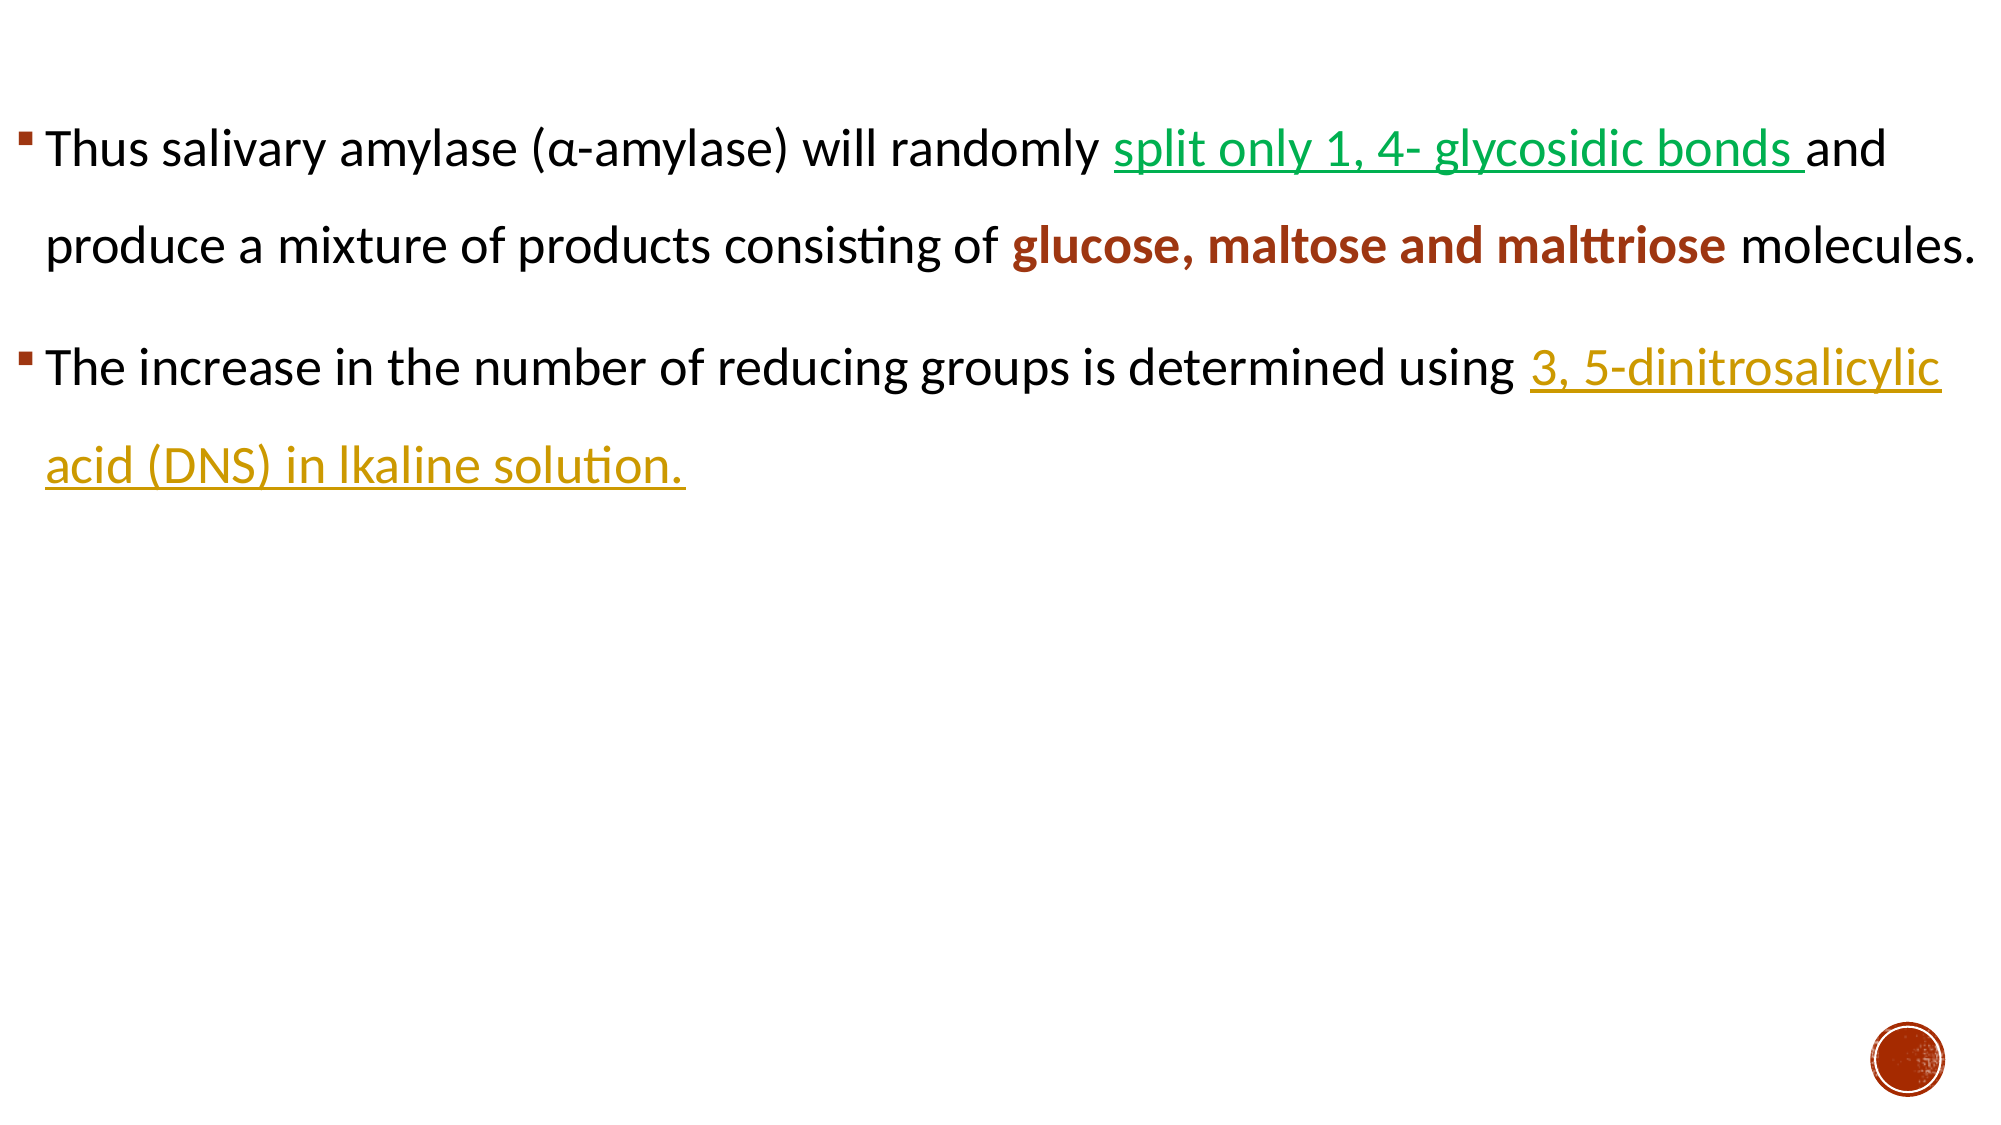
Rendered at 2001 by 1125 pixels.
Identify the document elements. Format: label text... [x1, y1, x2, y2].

list Thus salivary amylase (α-amylase) will randomly split only 1, 4- glycosidic bonds and produce a mixture of products consisting of glucose, maltose and malttriose molecules. The increase in the number of reducing groups is determined using 3, 5-dinitrosalicylic acid (DNS) in lkaline solution. [0, 71, 2000, 864]
